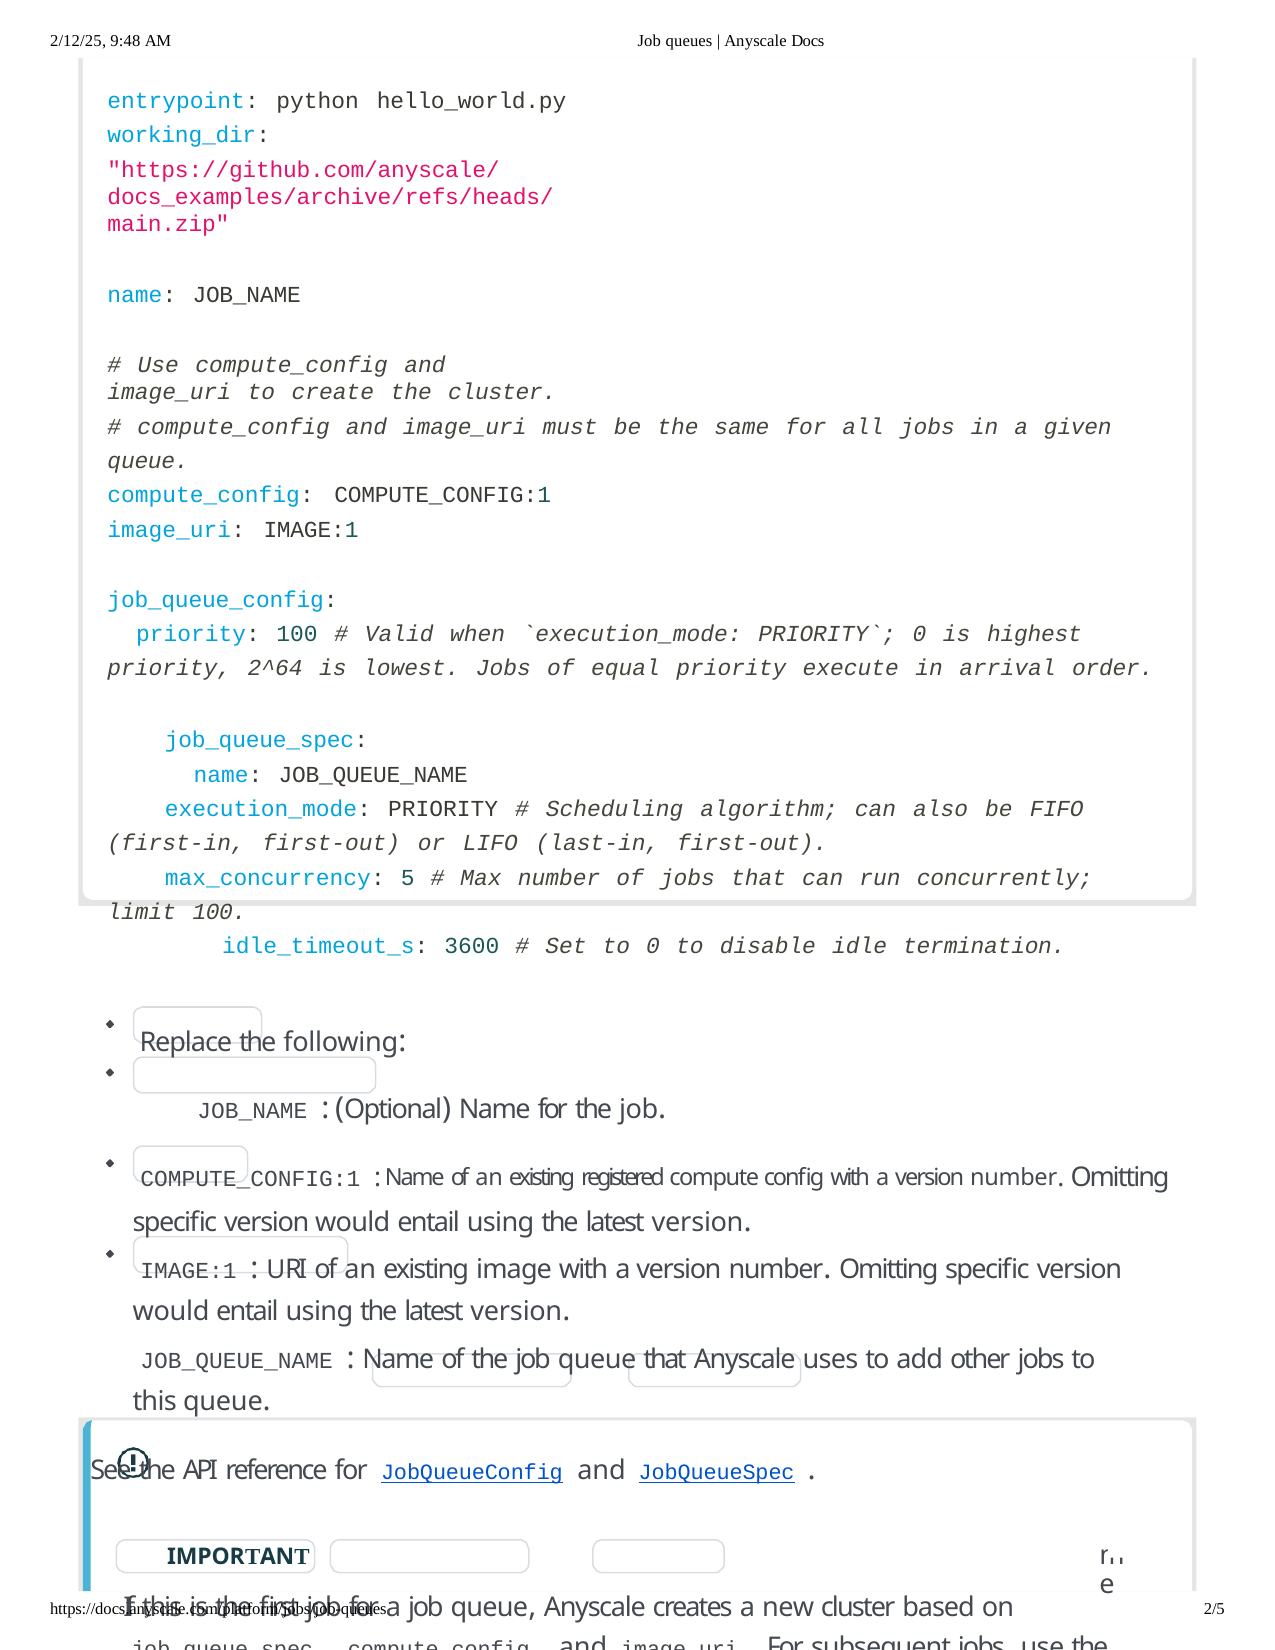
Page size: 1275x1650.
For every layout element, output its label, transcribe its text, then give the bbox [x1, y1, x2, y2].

footer https://docs.anyscale.com/platform/jobs/job-queues [47, 1599, 396, 1650]
slide_number 1/5 [1197, 1599, 1228, 1650]
text_box 2/12/25, 9:48 AM Job queues | Anyscale Docs entrypoint: python hello_world.py working_dir: "https://github.com/anyscale/docs_examples/archive/refs/heads/main.zip" name: JOB_NAME # Use compute_config and image_uri to create the cluster. # compute_config and image_uri must be the same for all jobs in a given queue. compute_config: COMPUTE_CONFIG:1 image_uri: IMAGE:1 job_queue_config: priority: 100 # Valid when `execution_mode: PRIORITY`; 0 is highest priority, 2^64 is lowest. Jobs of equal priority execute in arrival order. job_queue_spec: name: JOB_QUEUE_NAME execution_mode: PRIORITY # Scheduling algorithm; can also be FIFO (first-in, first-out) or LIFO (last-in, first-out). max_concurrency: 5 # Max number of jobs that can run concurrently; limit 100. idle_timeout_s: 3600 # Set to 0 to disable idle termination. Replace the following: JOB_NAME : (Optional) Name for the job. COMPUTE_CONFIG:1 : Name of an existing registered compute config with a version number. Omitting specific version would entail using the latest version. IMAGE:1 : URI of an existing image with a version number. Omitting specific version would entail using the latest version. JOB_QUEUE_NAME : Name of the job queue that Anyscale uses to add other jobs to this queue. See the API reference for JobQueueConfig and JobQueueSpec . IMPORTANT If this is the first job for a job queue, Anyscale creates a new cluster based on job_queue_spec , compute_config , and image_uri . For subsequent jobs, use the sa [47, 28, 1184, 1599]
text_box 2/12/25, 9:48 AM Job queues | Anyscale Docs entrypoint: python hello_world.py working_dir: "https://github.com/anyscale/docs_examples/archive/refs/heads/main.zip" name: JOB_NAME # Use compute_config and image_uri to create the cluster. # compute_config and image_uri must be the same for all jobs in a given queue. compute_config: COMPUTE_CONFIG:1 image_uri: IMAGE:1 job_queue_config: priority: 100 # Valid when `execution_mode: PRIORITY`; 0 is highest priority, 2^64 is lowest. Jobs of equal priority execute in arrival order. job_queue_spec: name: JOB_QUEUE_NAME execution_mode: PRIORITY # Scheduling algorithm; can also be FIFO (first-in, first-out) or LIFO (last-in, first-out). max_concurrency: 5 # Max number of jobs that can run concurrently; limit 100. idle_timeout_s: 3600 # Set to 0 to disable idle termination. Replace the following: JOB_NAME : (Optional) Name for the job. COMPUTE_CONFIG:1 : Name of an existing registered compute config with a version number. Omitting specific version would entail using the latest version. IMAGE:1 : URI of an existing image with a version number. Omitting specific version would entail using the latest version. JOB_QUEUE_NAME : Name of the job queue that Anyscale uses to add other jobs to this queue. See the API reference for JobQueueConfig and JobQueueSpec . IMPORTANT If this is the first job for a job queue, Anyscale creates a new cluster based on job_queue_spec , compute_config , and image_uri . For subsequent jobs, use the sa [396, 1601, 1184, 1650]
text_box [78, 57, 1197, 907]
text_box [78, 1417, 1197, 1592]
